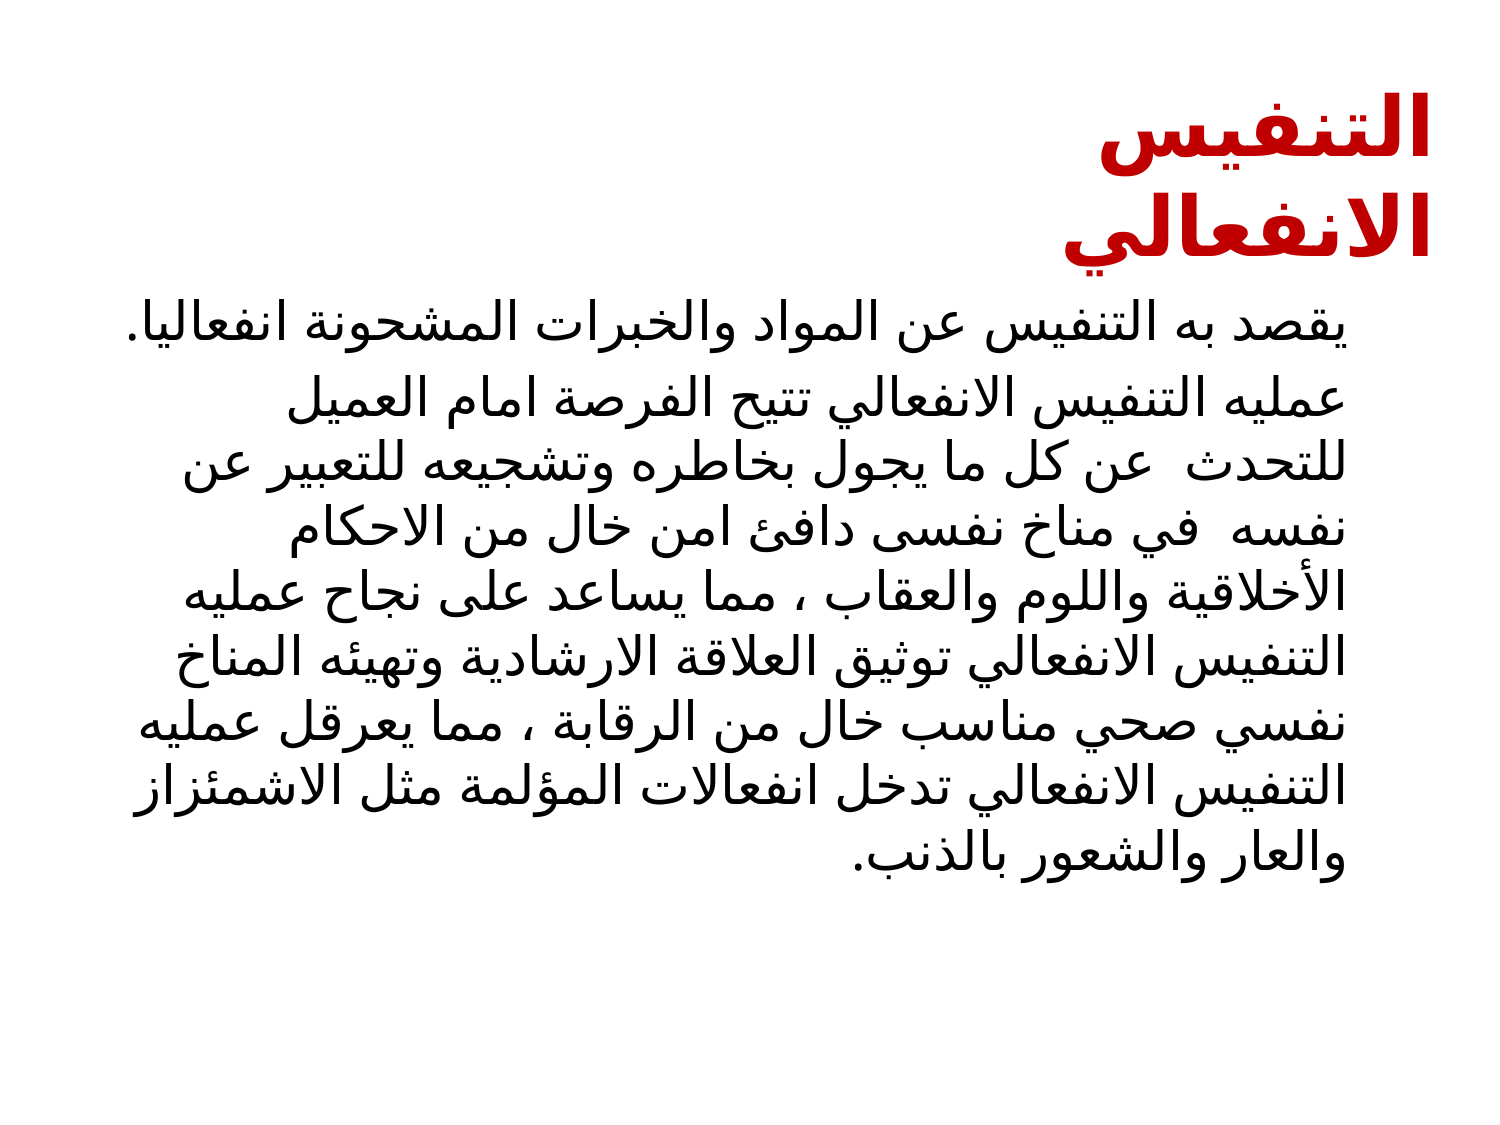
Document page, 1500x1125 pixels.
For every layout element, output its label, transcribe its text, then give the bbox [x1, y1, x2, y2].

text_box يقصد به التنفيس عن المواد والخبرات المشحونة انفعاليا. عمليه التنفيس الانفعالي تتيح الفرصة امام العميل للتحدث عن كل ما يجول بخاطره وتشجيعه للتعبير عن نفسه في مناخ نفسى دافئ امن خال من الاحكام الأخلاقية واللوم والعقاب ، مما يساعد على نجاح عمليه التنفيس الانفعالي توثيق العلاقة الارشادية وتهيئه المناخ نفسي صحي مناسب خال من الرقابة ، مما يعرقل عمليه التنفيس الانفعالي تدخل انفعالات المؤلمة مثل الاشمئزاز والعار والشعور بالذنب. [100, 278, 1365, 941]
text_box التنفيس الانفعالي [901, 87, 1461, 258]
